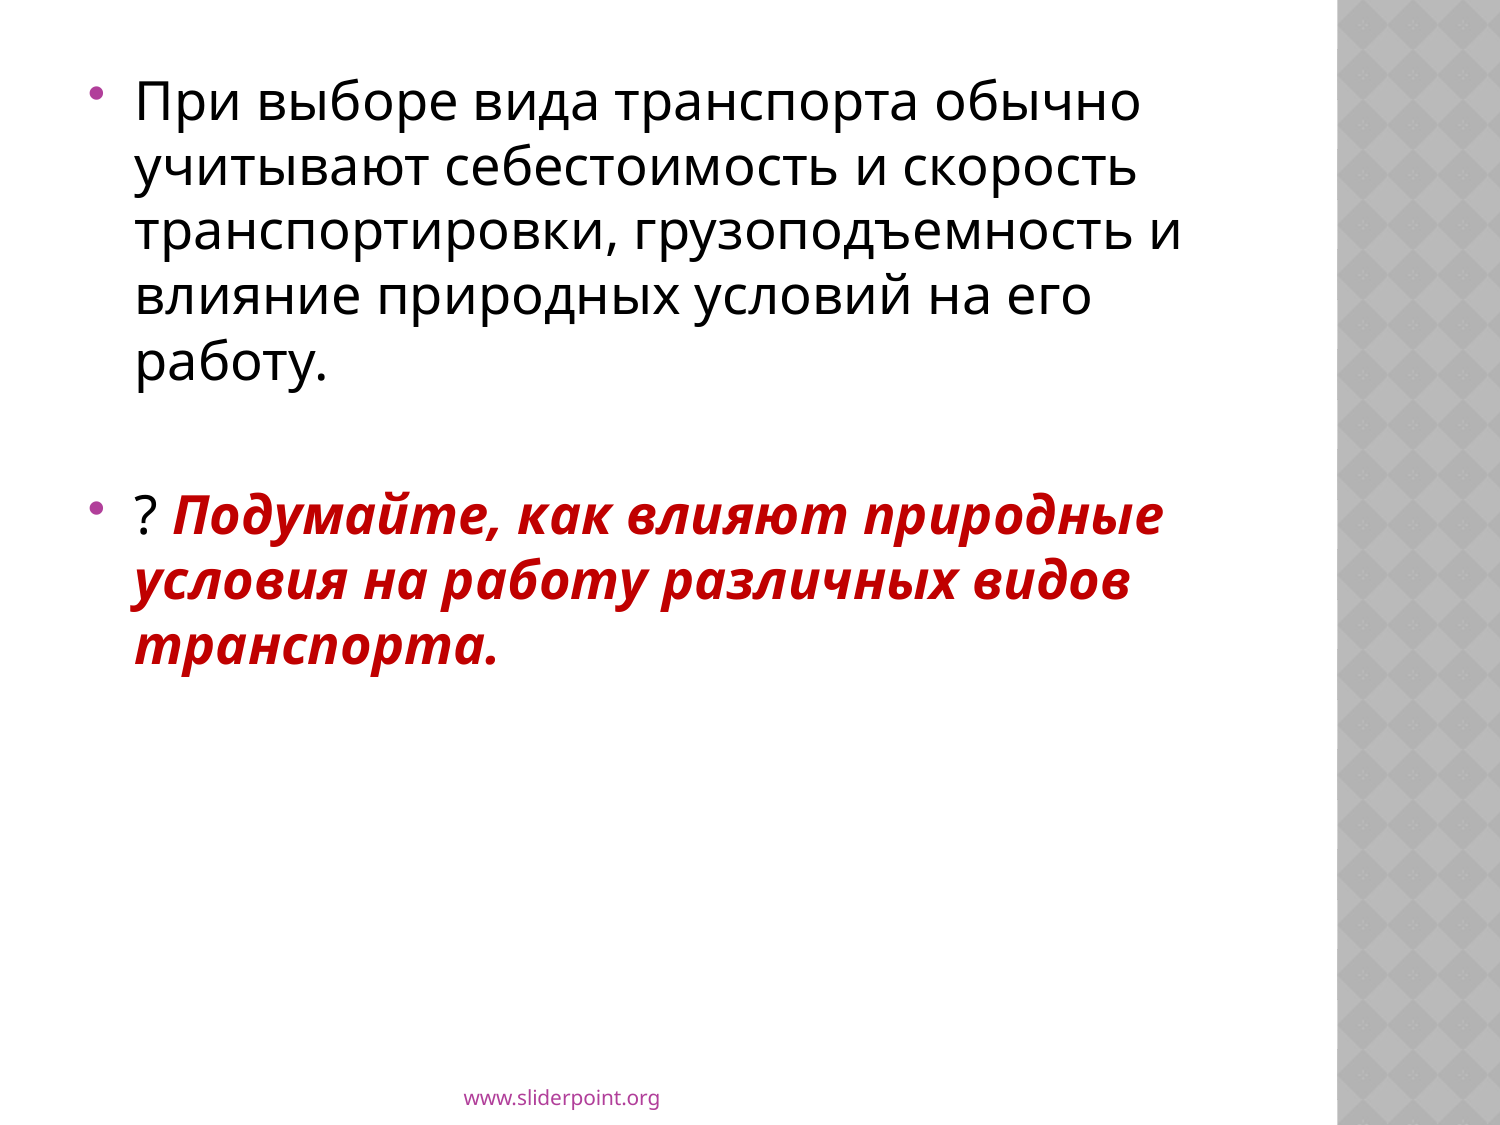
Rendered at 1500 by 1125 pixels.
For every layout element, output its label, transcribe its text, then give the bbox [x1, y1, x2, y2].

footer www.sliderpoint.org [75, 1075, 675, 1114]
list При выборе вида транспорта обычно учитывают себестоимость и скорость транспортировки, грузоподъемность и влияние природных условий на его работу. ? Подумайте, как влияют природные условия на работу различных видов транспорта. [75, 58, 1263, 1059]
